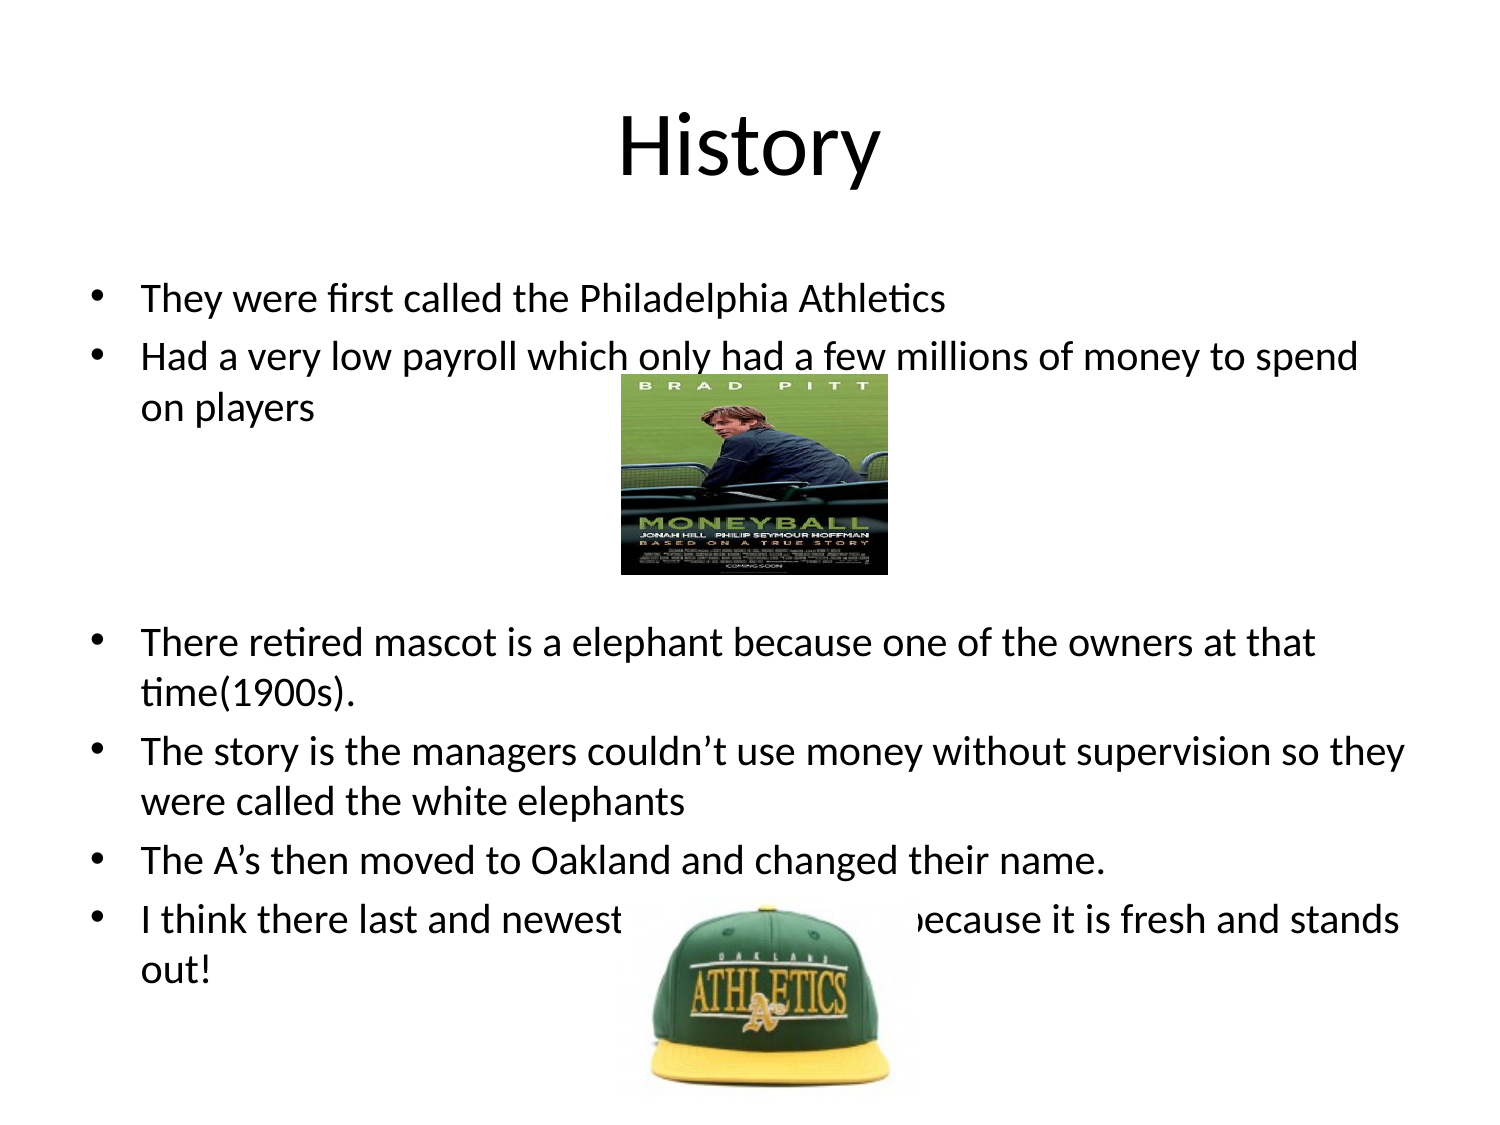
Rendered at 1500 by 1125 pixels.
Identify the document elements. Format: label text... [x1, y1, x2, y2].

picture [620, 896, 919, 1100]
title History [75, 45, 1425, 233]
picture [620, 374, 888, 576]
list They were first called the Philadelphia Athletics Had a very low payroll which only had a few millions of money to spend on players There retired mascot is a elephant because one of the owners at that time(1900s). The story is the managers couldn’t use money without supervision so they were called the white elephants The A’s then moved to Oakland and changed their name. I think there last and newest logo is the best because it is fresh and stands out! [75, 262, 1425, 1005]
